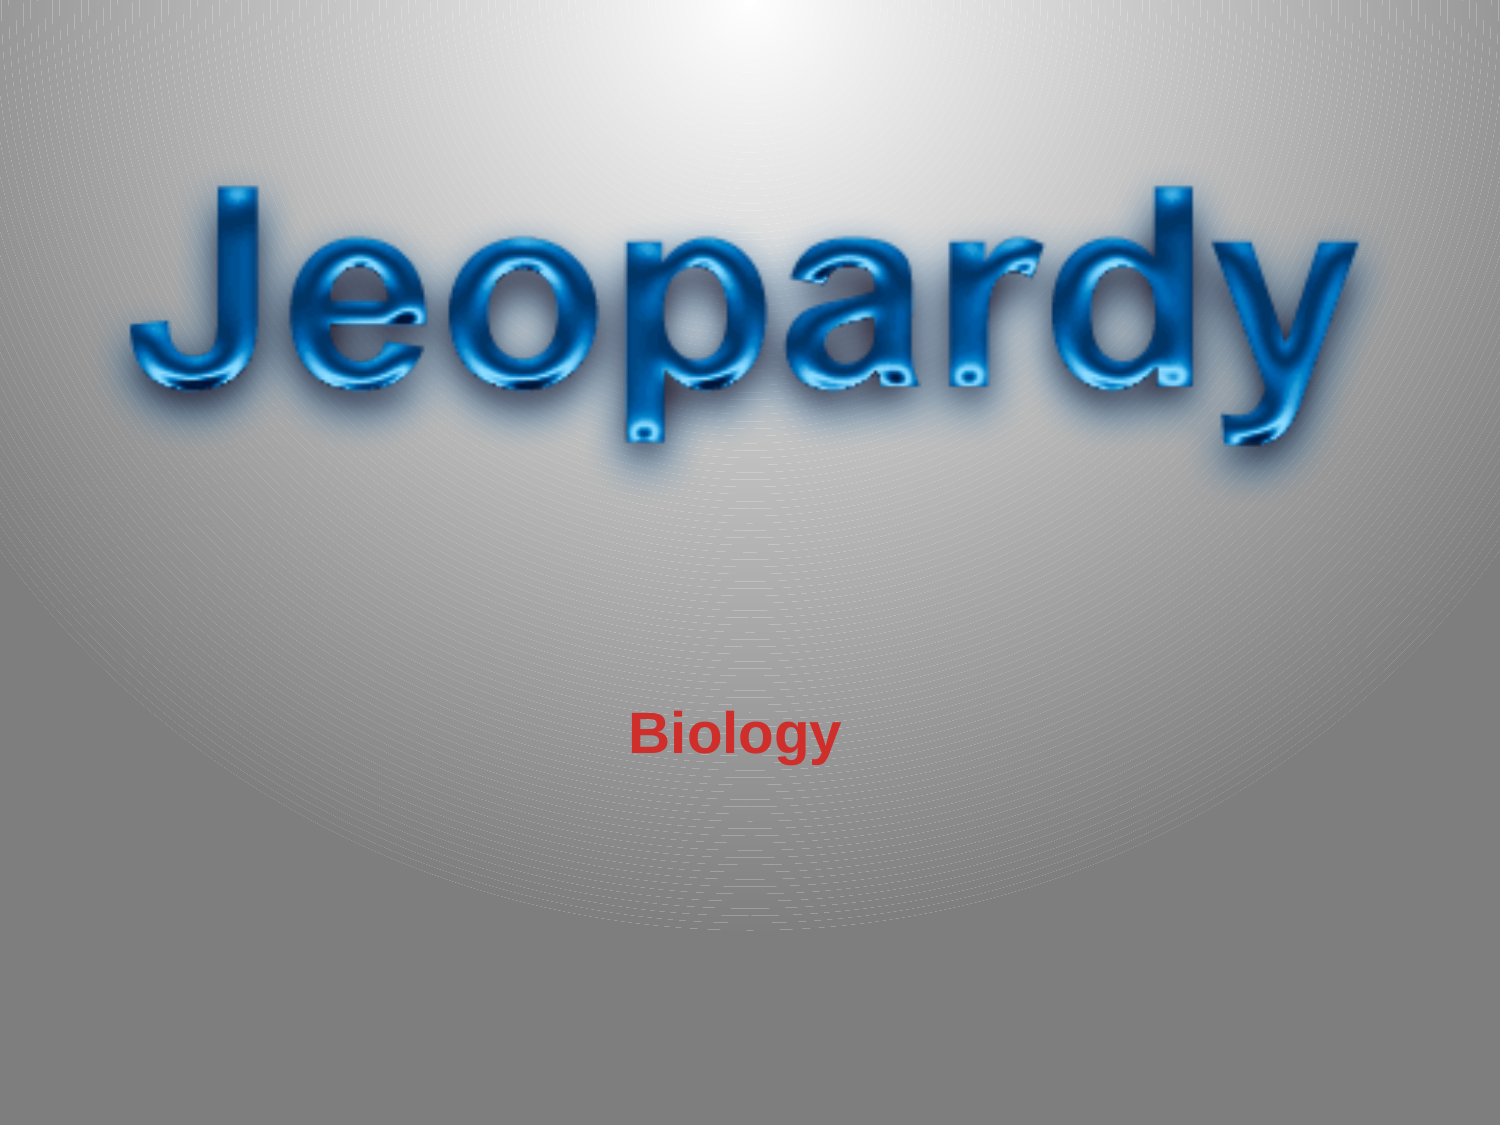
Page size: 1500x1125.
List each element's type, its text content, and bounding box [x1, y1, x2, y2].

picture [0, 37, 1500, 663]
text_box Biology [162, 687, 1325, 773]
